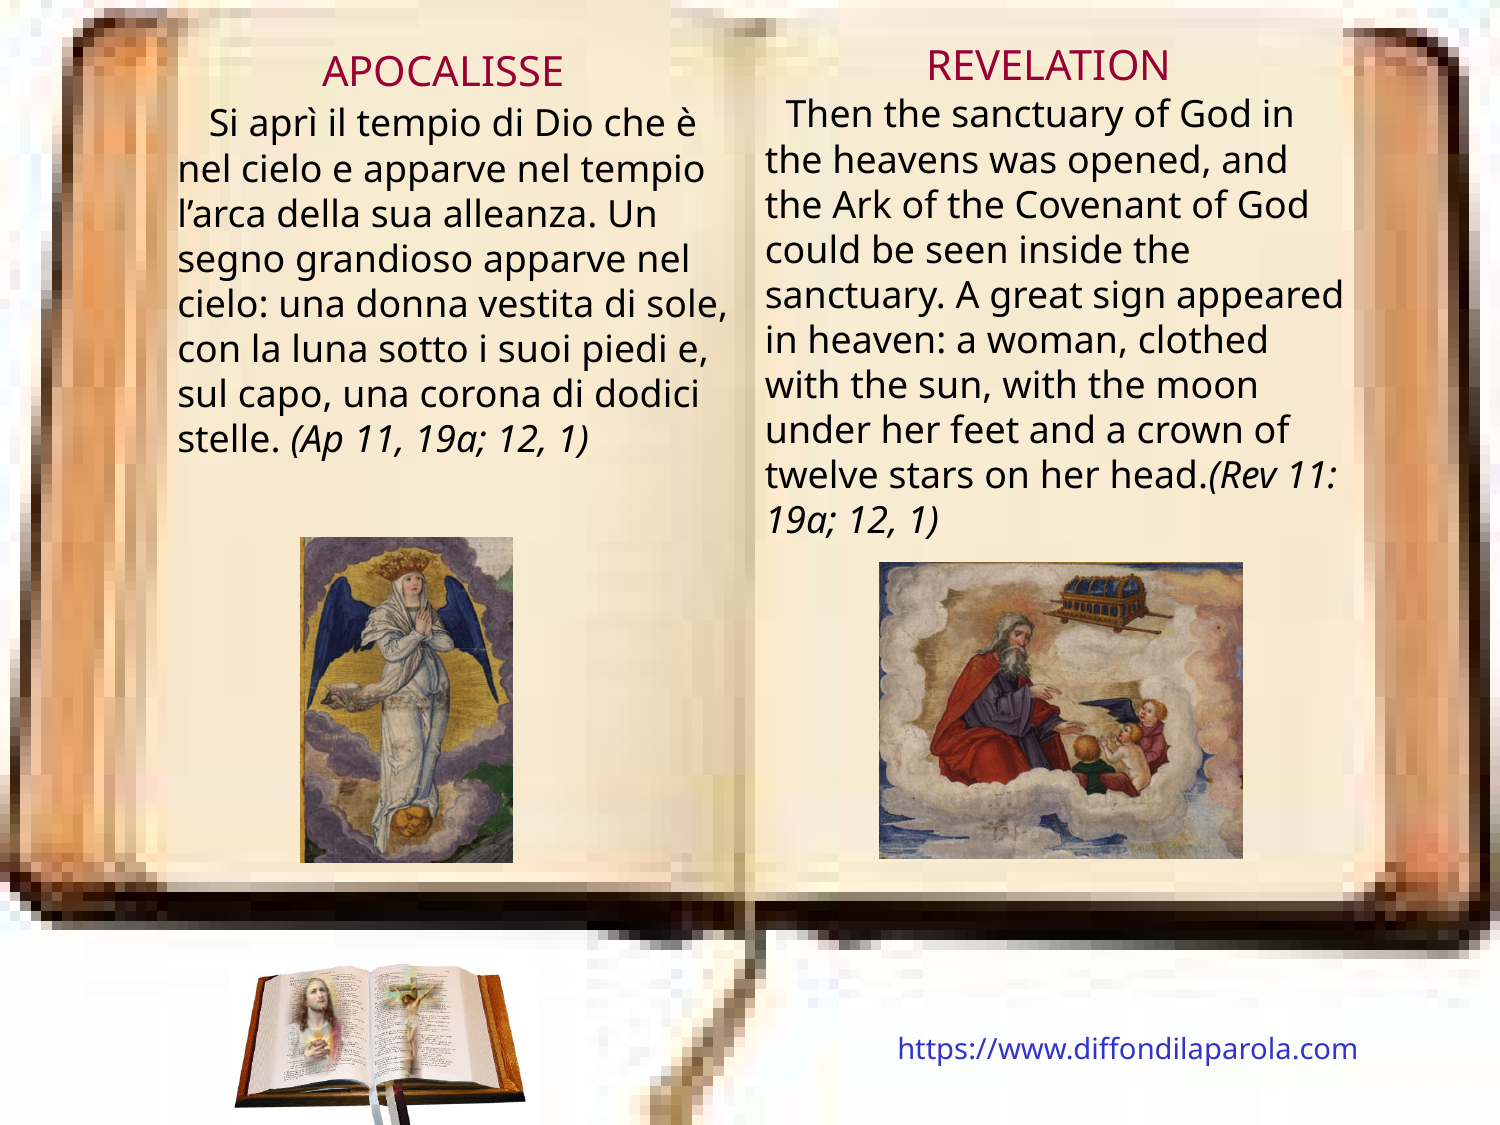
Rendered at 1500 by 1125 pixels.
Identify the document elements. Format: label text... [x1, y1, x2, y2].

picture [0, 0, 1500, 1125]
text_box REVELATION [773, 31, 1324, 78]
text_box https://www.diffondilaparola.com [785, 1023, 1471, 1073]
text_box Si aprì il tempio di Dio che è nel cielo e apparve nel tempio l’arca della sua alleanza. Un segno grandioso apparve nel cielo: una donna vestita di sole, con la luna sotto i suoi piedi e, sul capo, una corona di dodici stelle. (Ap 11, 19a; 12, 1) [162, 87, 749, 468]
text_box Then the sanctuary of God in the heavens was opened, and the Ark of the Covenant of God could be seen inside the sanctuary. A great sign appeared in heaven: a woman, clothed with the sun, with the moon under her feet and a crown of twelve stars on her head.(Rev 11: 19a; 12, 1) [749, 78, 1363, 548]
text_box APOCALISSE [162, 37, 725, 87]
